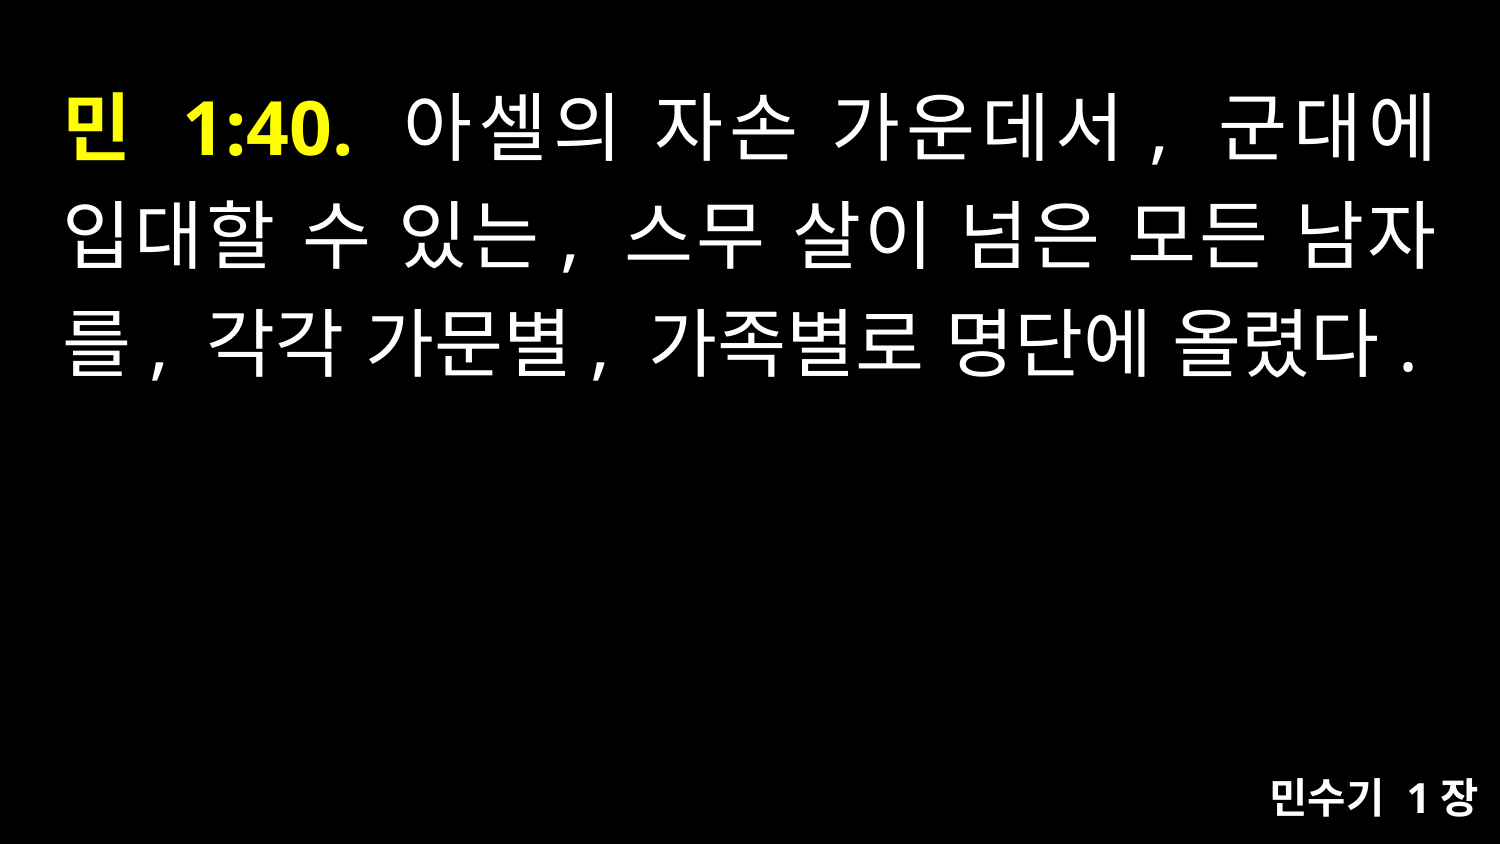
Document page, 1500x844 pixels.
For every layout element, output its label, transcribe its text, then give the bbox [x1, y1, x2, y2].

title 민 1:40. 아셀의 자손 가운데서, 군대에 입대할 수 있는, 스무 살이 넘은 모든 남자를, 각각 가문별, 가족별로 명단에 올렸다. [0, 0, 1500, 844]
subtitle 민수기 1장 [916, 770, 1500, 844]
